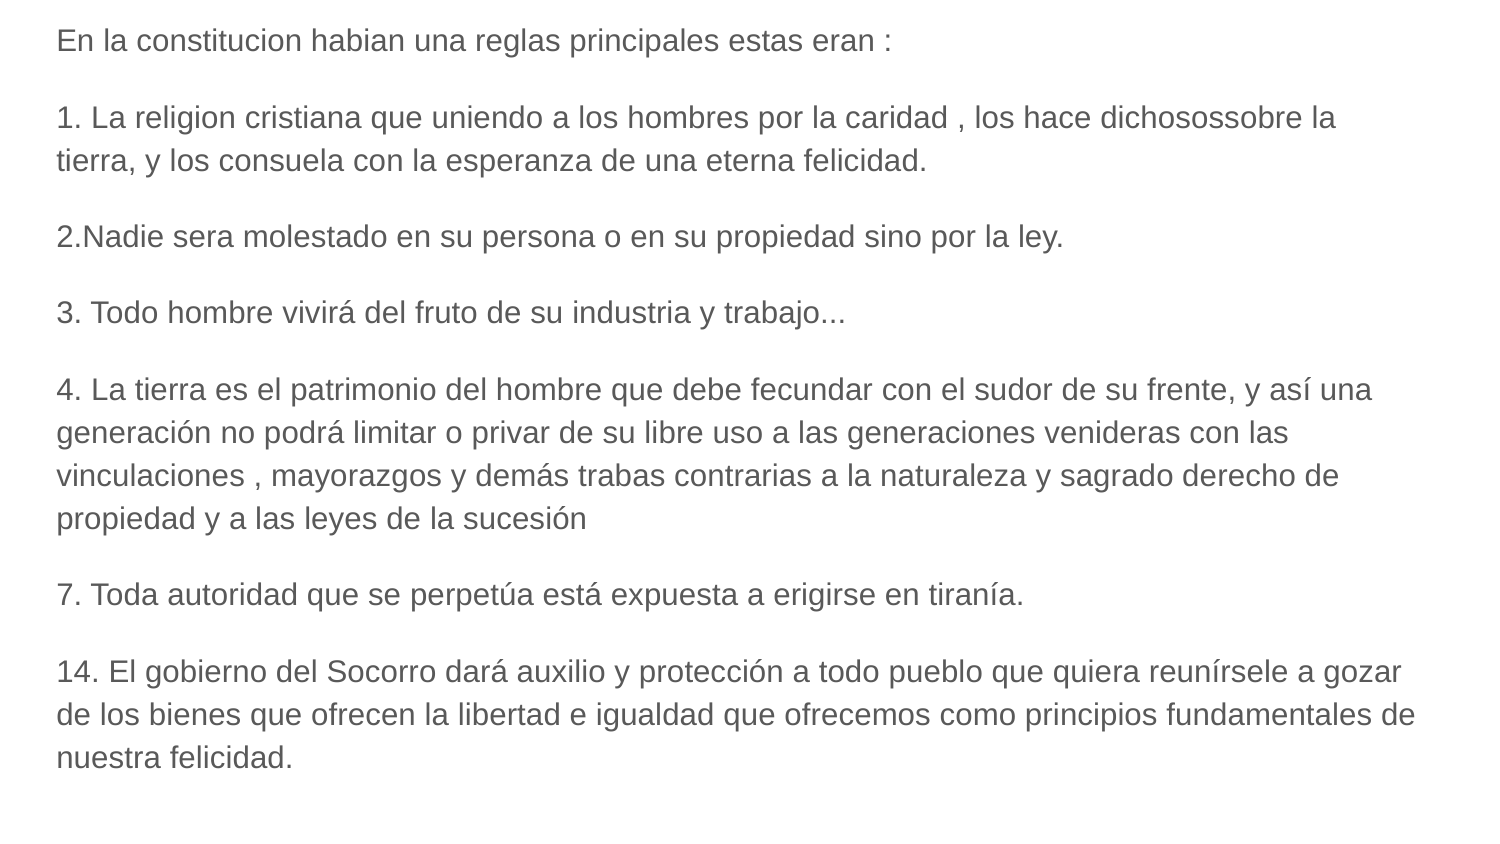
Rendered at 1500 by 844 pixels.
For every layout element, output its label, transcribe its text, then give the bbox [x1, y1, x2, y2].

list En la constitucion habian una reglas principales estas eran : 1. La religion cristiana que uniendo a los hombres por la caridad , los hace dichosossobre la tierra, y los consuela con la esperanza de una eterna felicidad. 2.Nadie sera molestado en su persona o en su propiedad sino por la ley. 3. Todo hombre vivirá del fruto de su industria y trabajo... 4. La tierra es el patrimonio del hombre que debe fecundar con el sudor de su frente, y así una generación no podrá limitar o privar de su libre uso a las generaciones venideras con las vinculaciones , mayorazgos y demás trabas contrarias a la naturaleza y sagrado derecho de propiedad y a las leyes de la sucesión 7. Toda autoridad que se perpetúa está expuesta a erigirse en tiranía. 14. El gobierno del Socorro dará auxilio y protección a todo pueblo que quiera reunírsele a gozar de los bienes que ofrecen la libertad e igualdad que ofrecemos como principios fundamentales de nuestra felicidad. [41, 0, 1439, 844]
